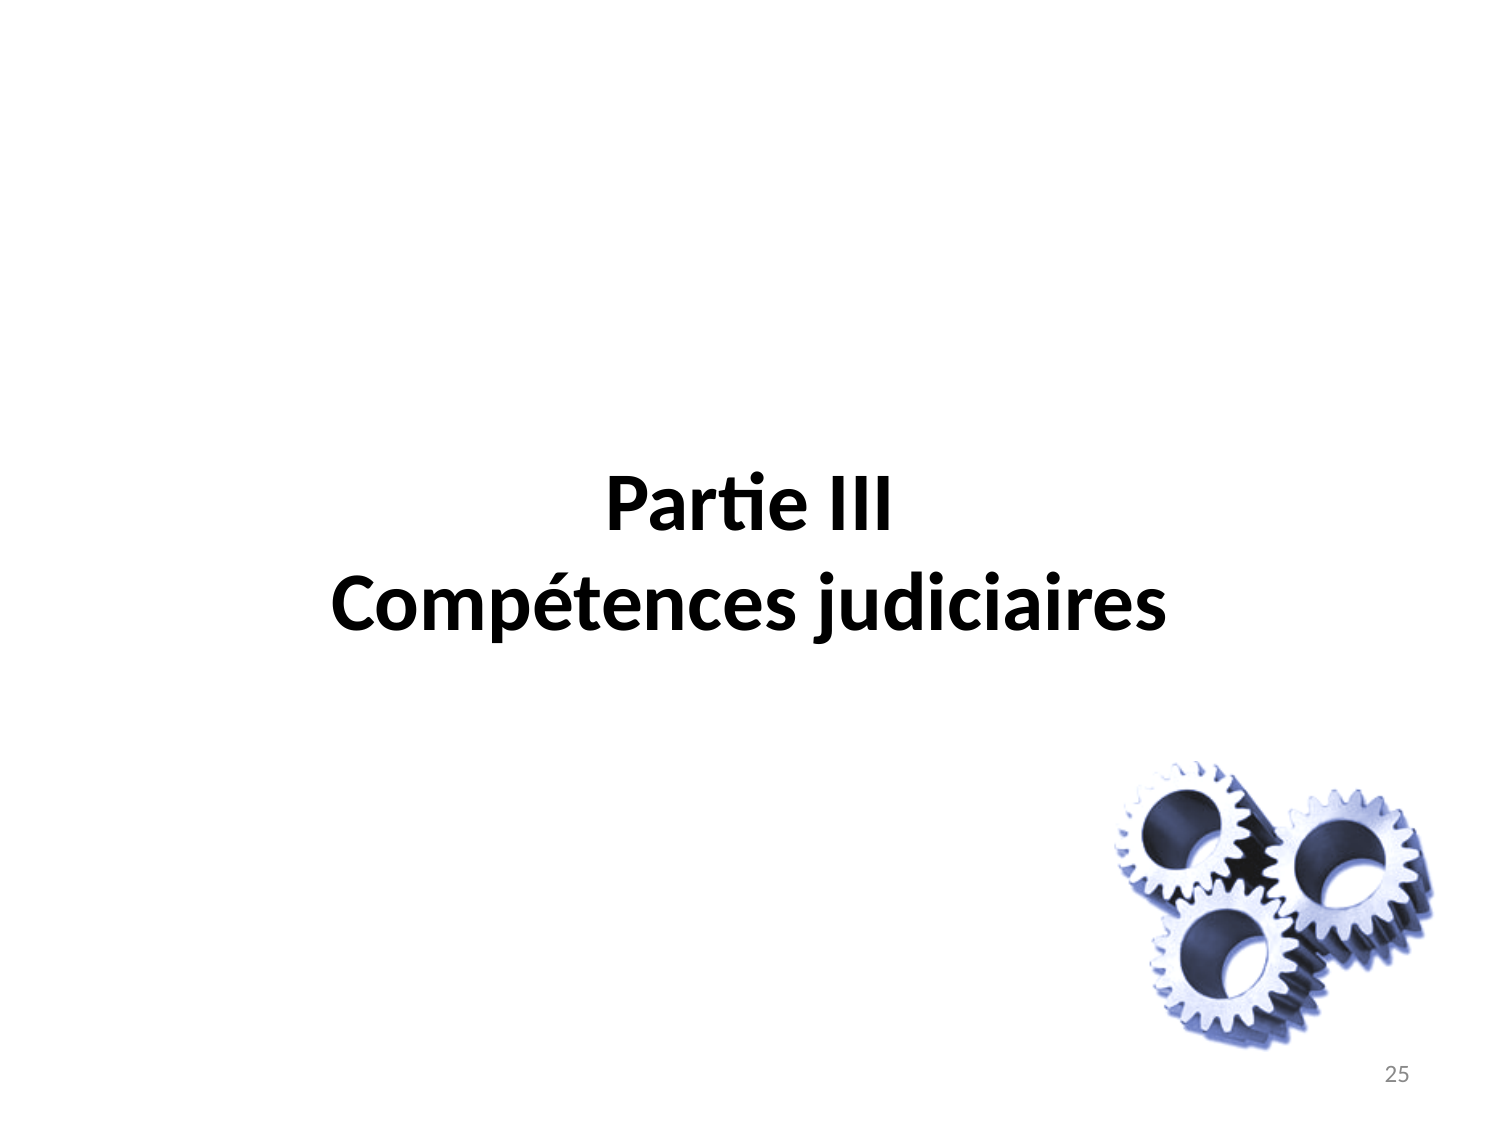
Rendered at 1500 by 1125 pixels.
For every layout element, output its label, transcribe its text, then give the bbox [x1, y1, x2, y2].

slide_number 25 [1074, 1042, 1425, 1103]
title Partie III Compétences judiciaires [75, 453, 1425, 641]
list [1112, 761, 1436, 1052]
